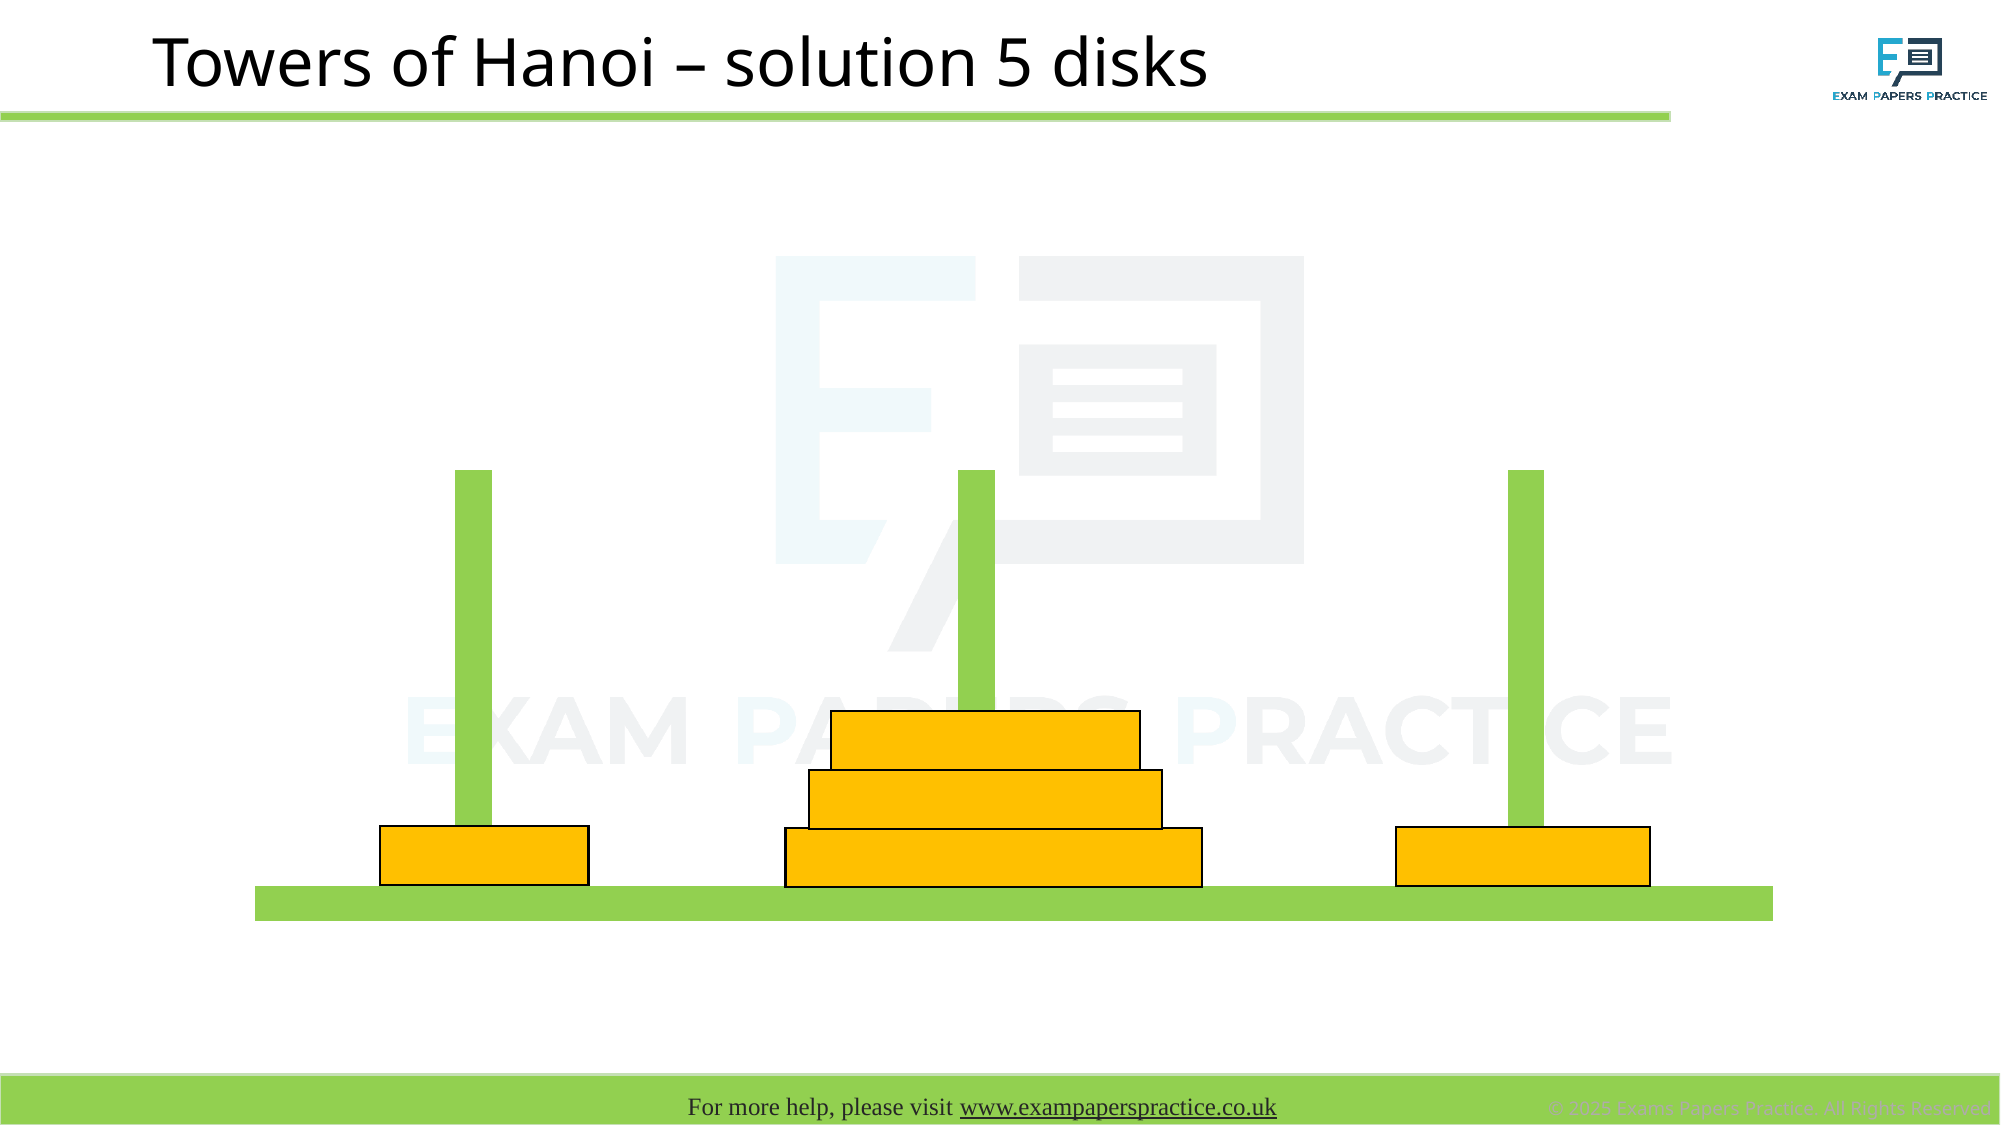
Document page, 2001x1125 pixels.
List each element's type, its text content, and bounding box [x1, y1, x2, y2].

text_box [1395, 826, 1651, 887]
text_box [830, 710, 1141, 771]
text_box [379, 825, 590, 886]
title Towers of Hanoi – solution 5 disks [137, 59, 1863, 70]
text_box [958, 470, 995, 710]
text_box [255, 886, 1773, 921]
text_box [784, 827, 1203, 888]
text_box [1508, 470, 1544, 826]
text_box [808, 769, 1163, 830]
text_box [455, 470, 492, 825]
